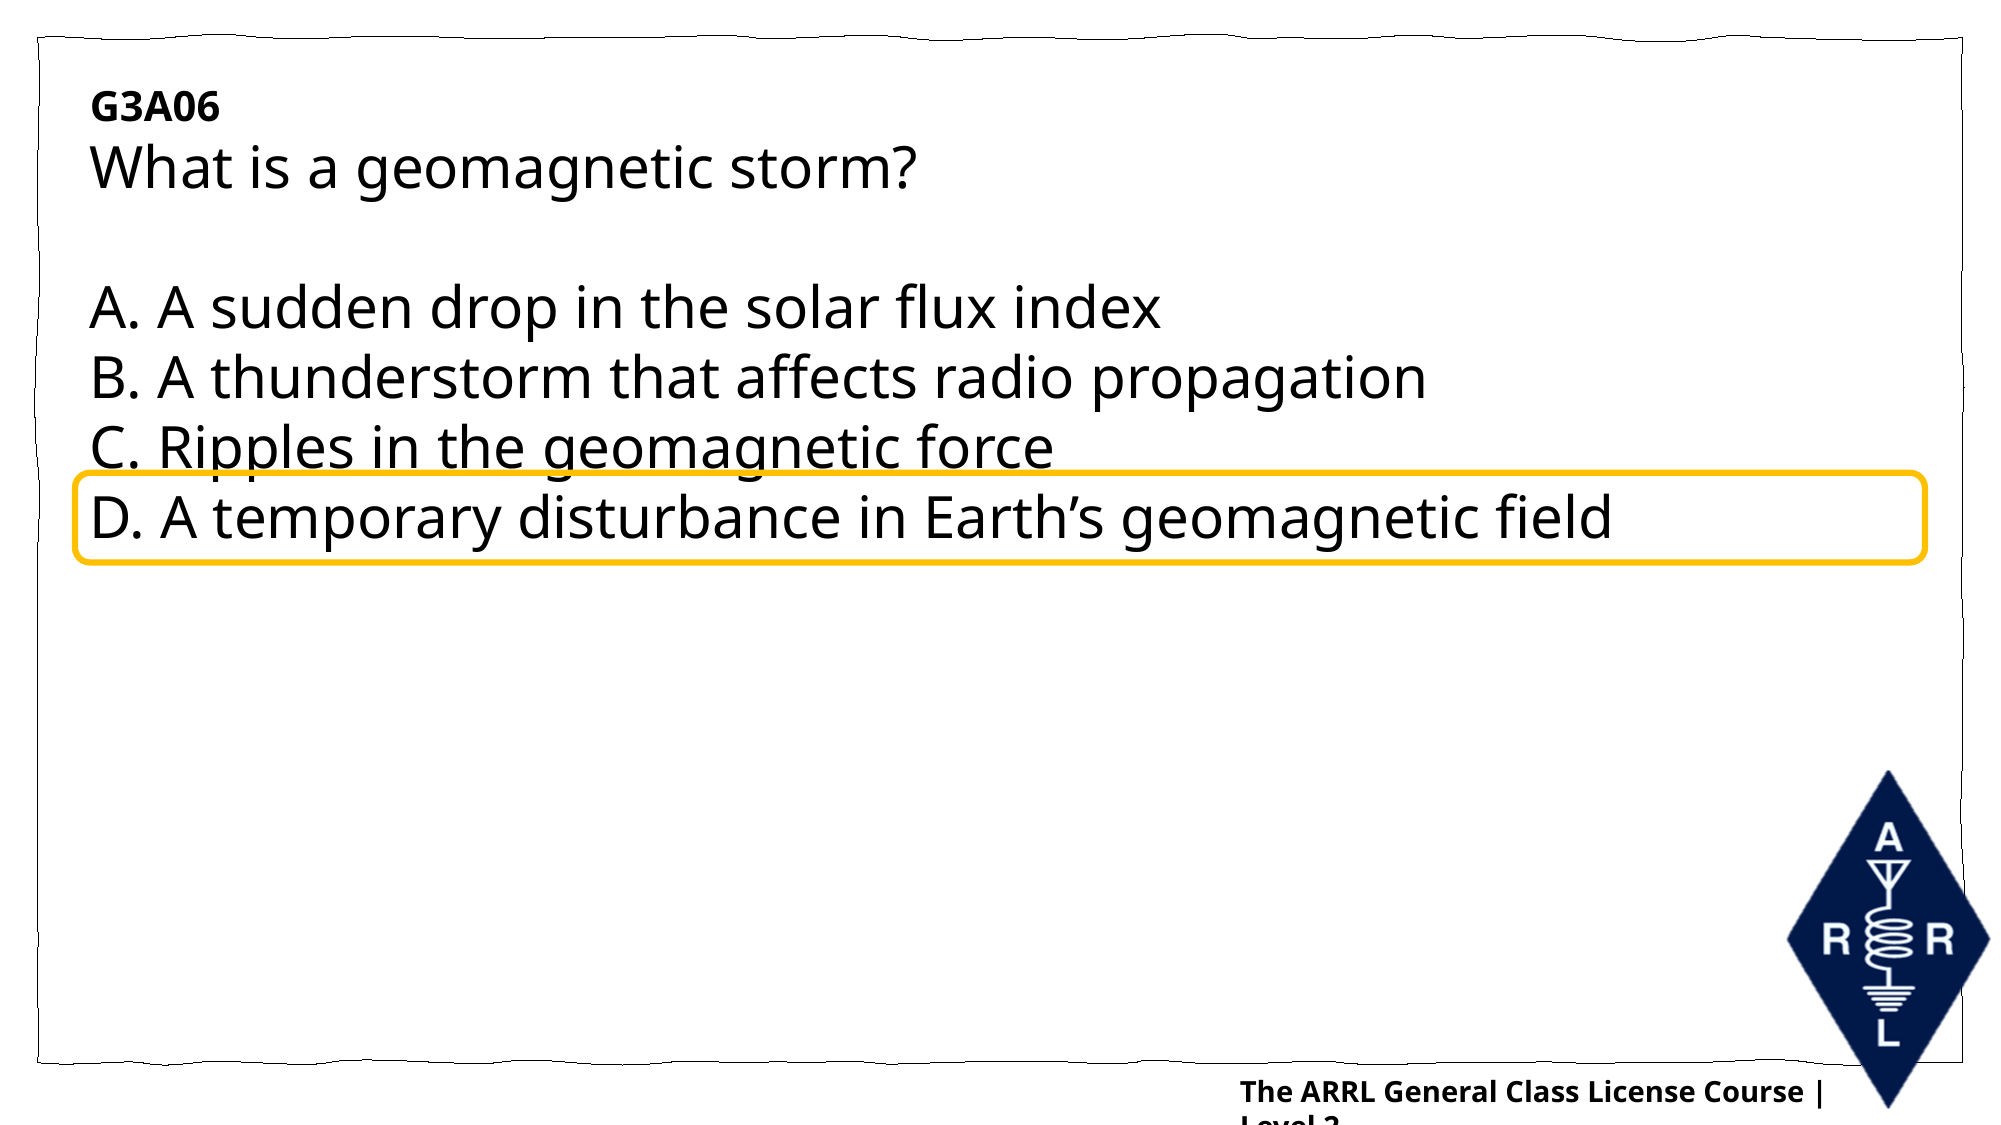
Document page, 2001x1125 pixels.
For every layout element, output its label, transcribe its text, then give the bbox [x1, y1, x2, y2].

text_box G3A06 What is a geomagnetic storm? A. A sudden drop in the solar flux index B. A thunderstorm that affects radio propagation C. Ripples in the geomagnetic force D. A temporary disturbance in Earth’s geomagnetic field [75, 72, 1850, 479]
text_box [73, 471, 1927, 564]
picture [1773, 752, 1999, 1125]
